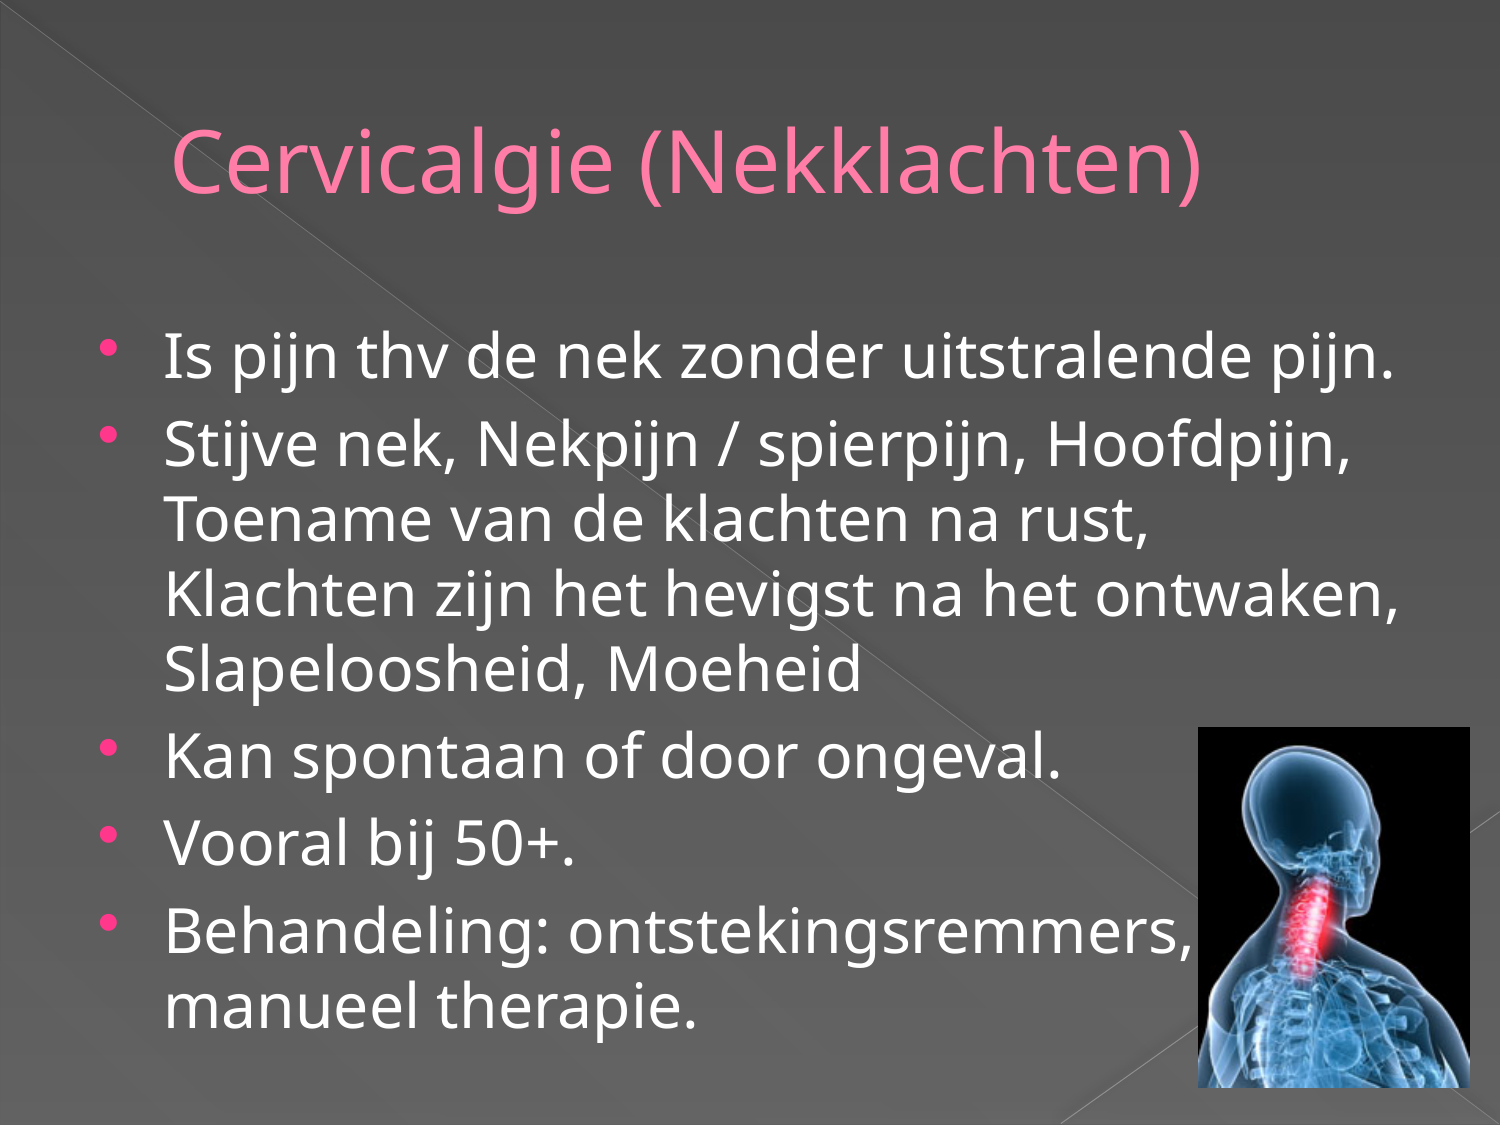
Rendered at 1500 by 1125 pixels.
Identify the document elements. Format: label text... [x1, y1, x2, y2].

picture [1198, 727, 1470, 1088]
list Is pijn thv de nek zonder uitstralende pijn. Stijve nek, Nekpijn / spierpijn, Hoofdpijn, Toename van de klachten na rust, Klachten zijn het hevigst na het ontwaken, Slapeloosheid, Moeheid Kan spontaan of door ongeval. Vooral bij 50+. Behandeling: ontstekingsremmers, manueel therapie. [75, 308, 1425, 1059]
title Cervicalgie (Nekklachten) [75, 43, 1425, 274]
